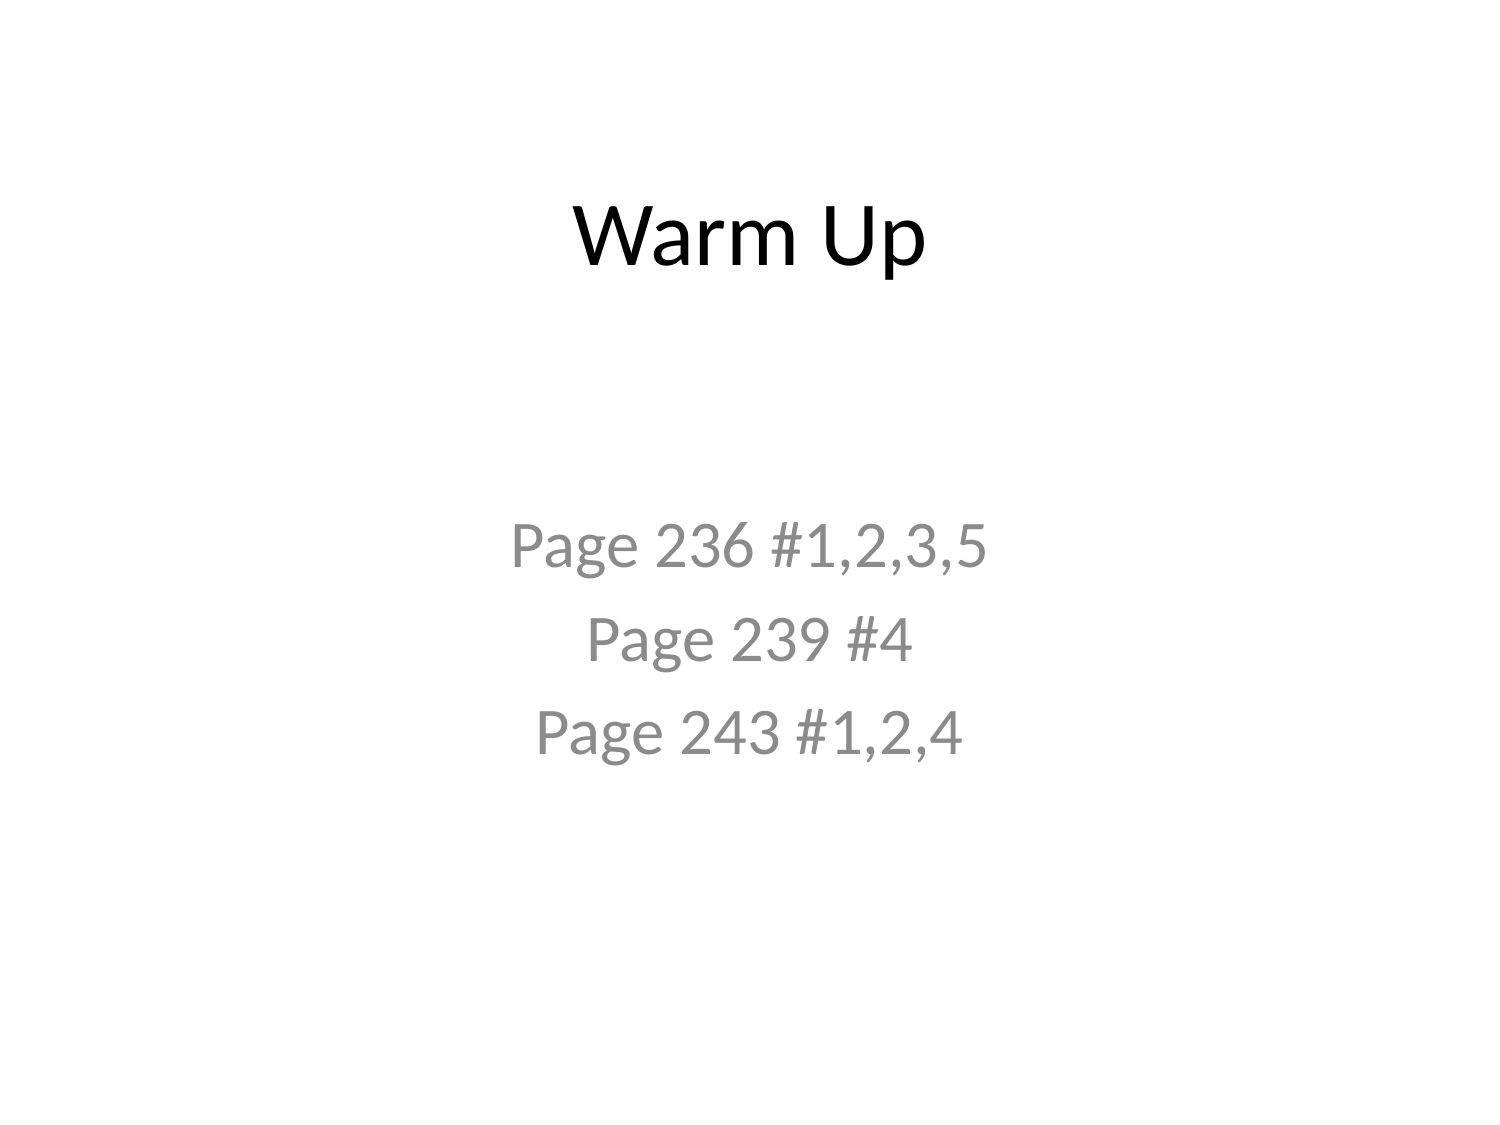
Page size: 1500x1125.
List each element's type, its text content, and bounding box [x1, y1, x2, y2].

subtitle Page 236 #1,2,3,5 Page 239 #4 Page 243 #1,2,4 [225, 493, 1275, 782]
title Warm Up [112, 108, 1388, 350]
